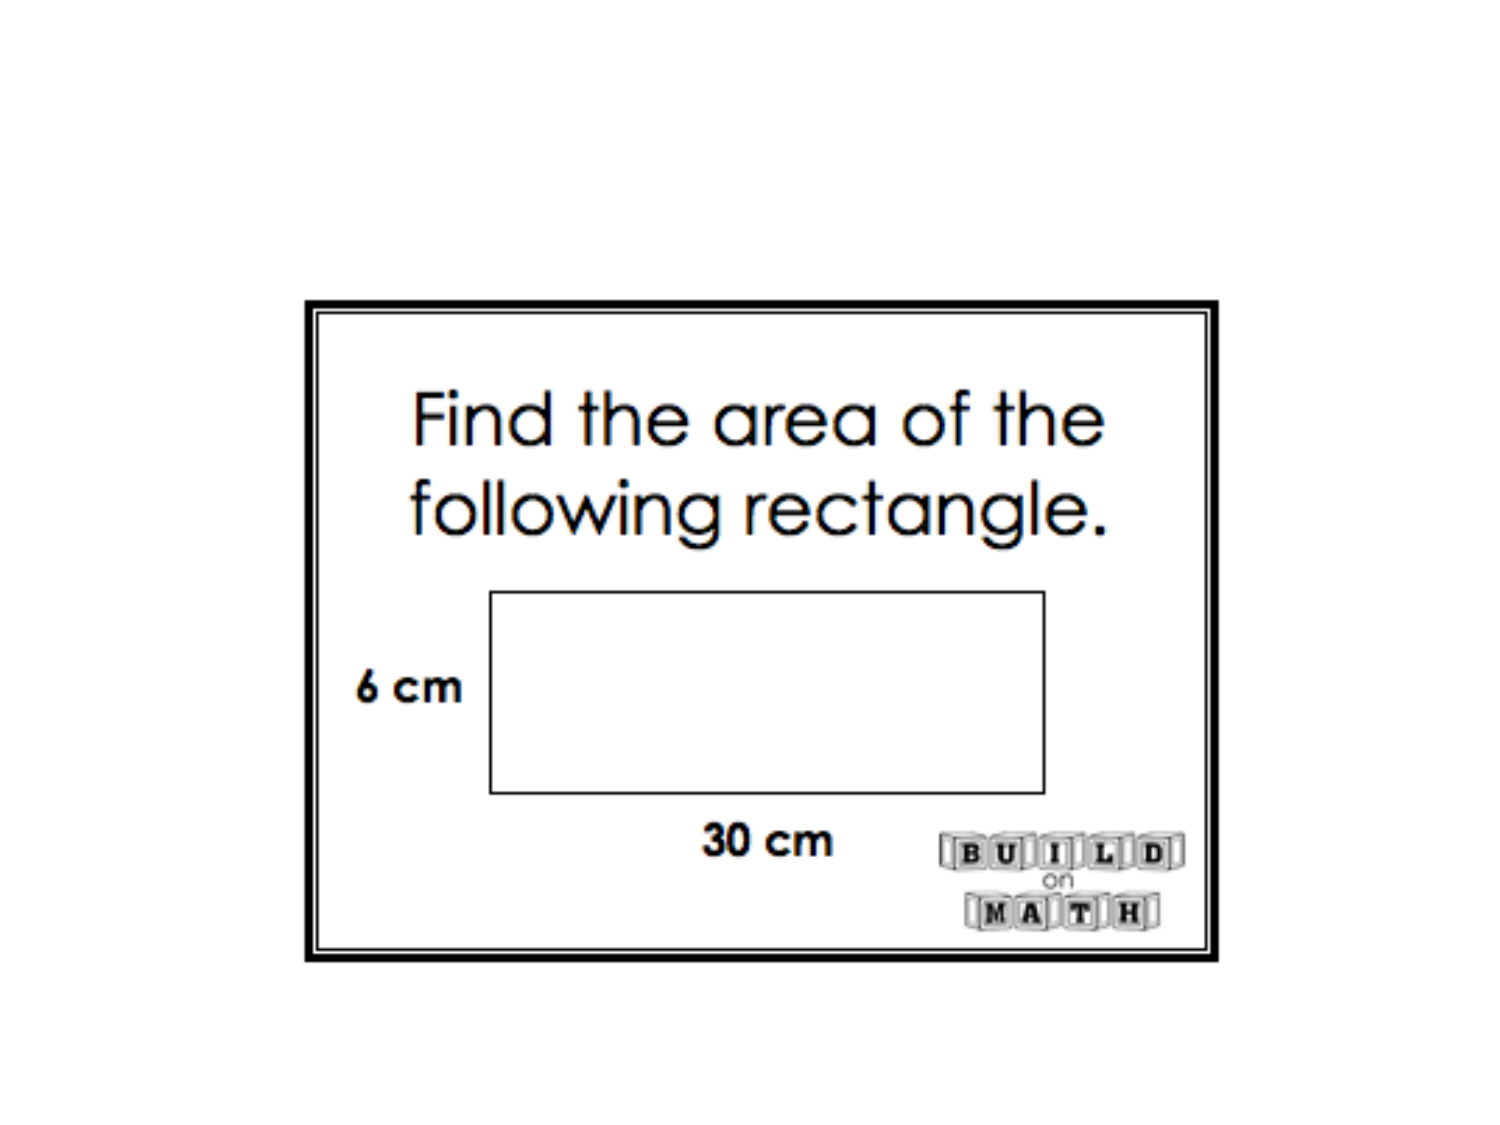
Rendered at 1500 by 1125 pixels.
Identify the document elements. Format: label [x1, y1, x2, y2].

list [74, 262, 1426, 1006]
